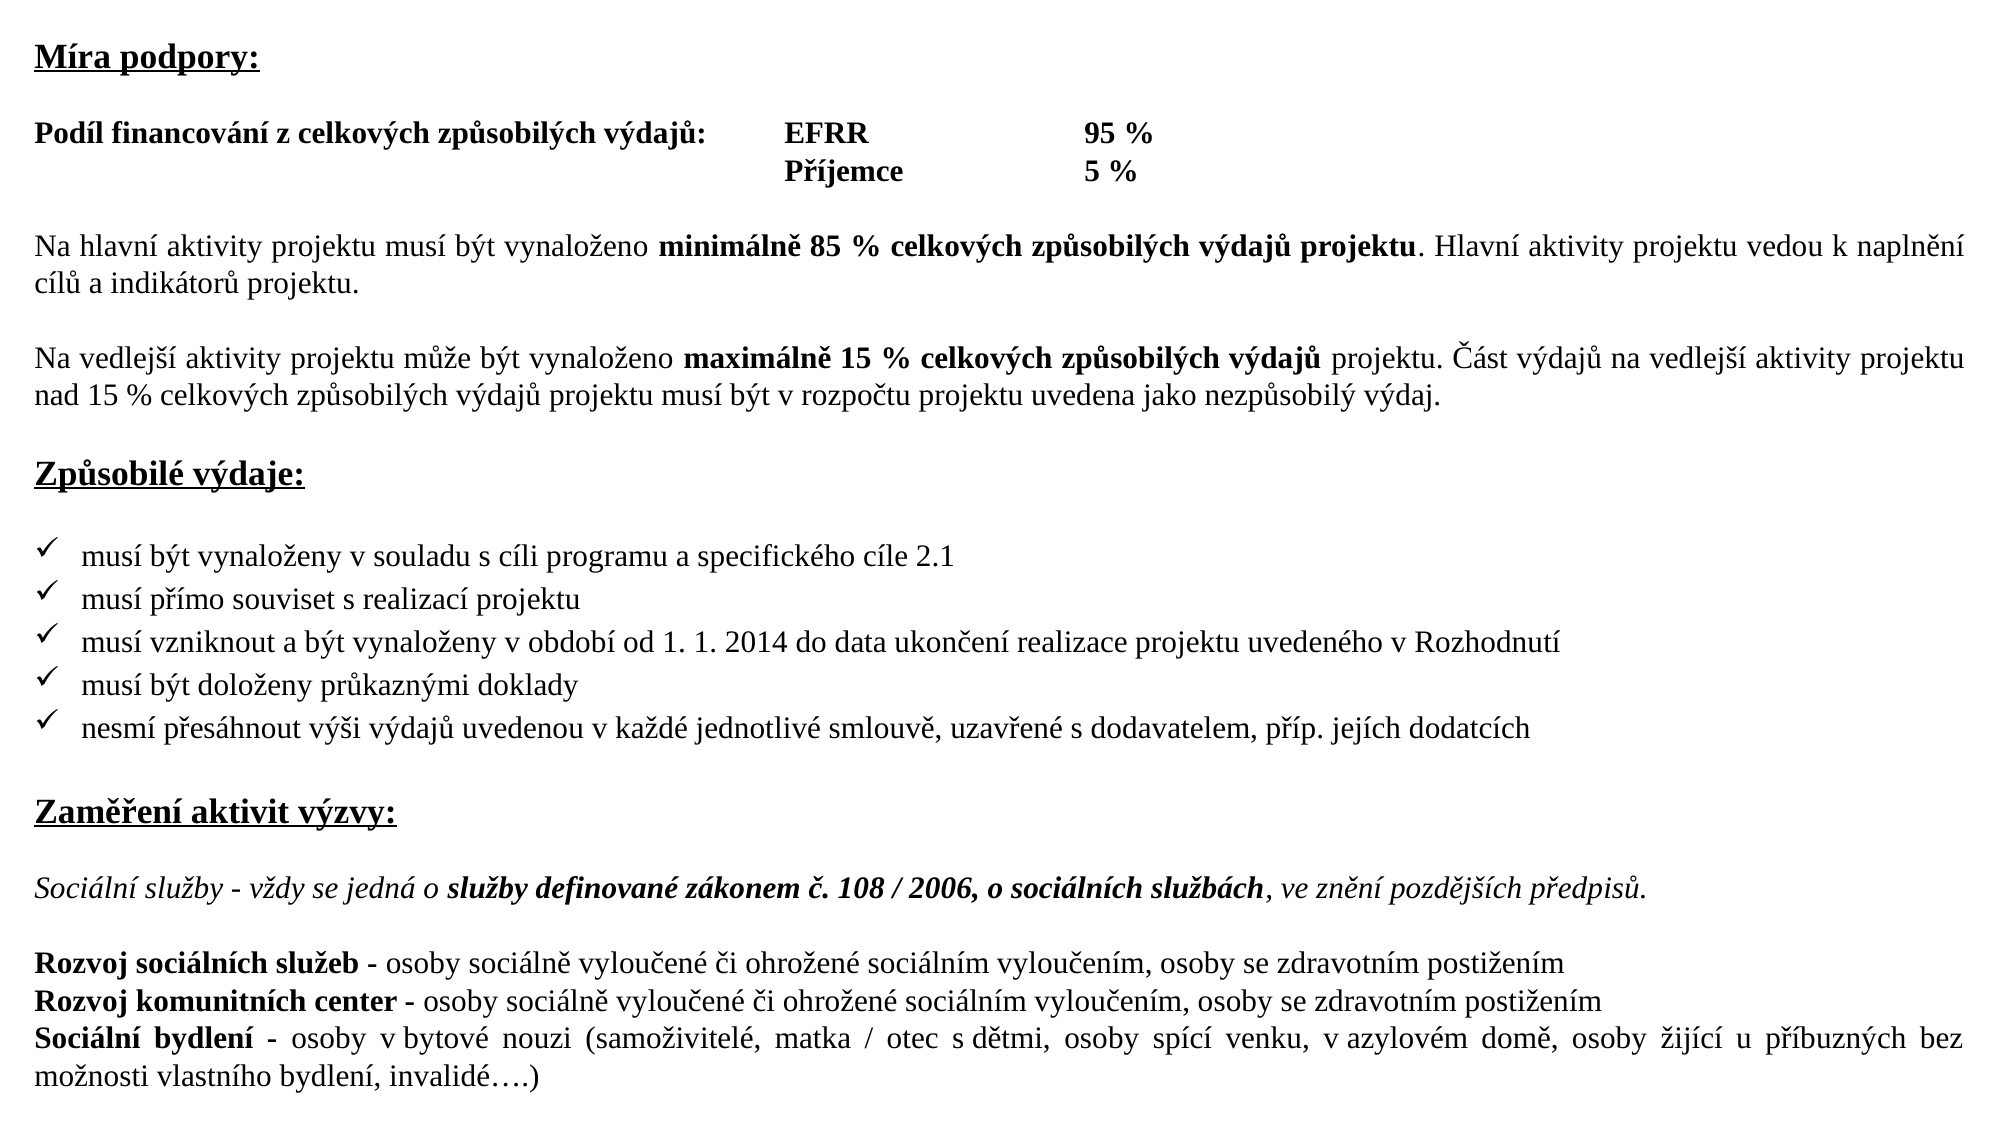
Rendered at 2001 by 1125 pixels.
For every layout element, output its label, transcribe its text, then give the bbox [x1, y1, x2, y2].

text_box Míra podpory: Podíl financování z celkových způsobilých výdajů: EFRR 95 % Příjemce 5 % Na hlavní aktivity projektu musí být vynaloženo minimálně 85 % celkových způsobilých výdajů projektu. Hlavní aktivity projektu vedou k naplnění cílů a indikátorů projektu. Na vedlejší aktivity projektu může být vynaloženo maximálně 15 % celkových způsobilých výdajů projektu. Část výdajů na vedlejší aktivity projektu nad 15 % celkových způsobilých výdajů projektu musí být v rozpočtu projektu uvedena jako nezpůsobilý výdaj. Způsobilé výdaje: musí být vynaloženy v souladu s cíli programu a specifického cíle 2.1 musí přímo souviset s realizací projektu musí vzniknout a být vynaloženy v období od 1. 1. 2014 do data ukončení realizace projektu uvedeného v Rozhodnutí musí být doloženy průkaznými doklady nesmí přesáhnout výši výdajů uvedenou v každé jednotlivé smlouvě, uzavřené s dodavatelem, příp. jejích dodatcích Zaměření aktivit výzvy: Sociální služby - vždy se jedná o služby definované zákonem č. 108 / 2006, o sociálních službách, ve znění pozdějších předpisů. Rozvoj sociálních služeb - osoby sociálně vyloučené či ohrožené sociálním vyloučením, osoby se zdravotním postižením Rozvoj komunitních center - osoby sociálně vyloučené či ohrožené sociálním vyloučením, osoby se zdravotním postižením Sociální bydlení - osoby v bytové nouzi (samoživitelé, matka / otec s dětmi, osoby spící venku, v azylovém domě, osoby žijící u příbuzných bez možnosti vlastního bydlení, invalidé….) [19, 25, 1981, 1100]
